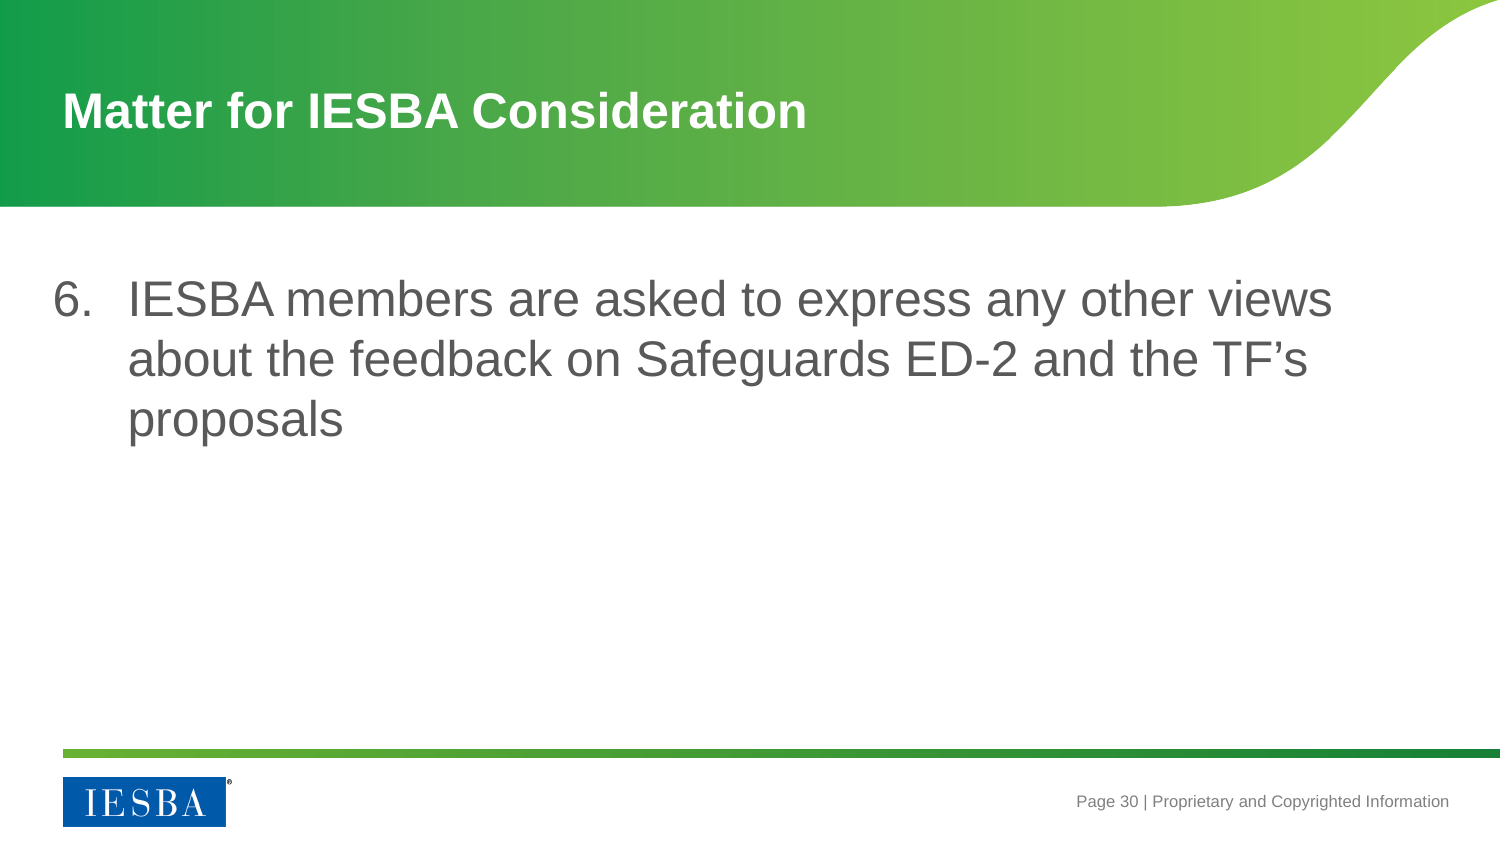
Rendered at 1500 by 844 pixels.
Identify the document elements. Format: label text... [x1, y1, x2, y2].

picture [63, 777, 232, 827]
list IESBA members are asked to express any other views about the feedback on Safeguards ED-2 and the TF’s proposals [37, 259, 1463, 762]
title Matter for IESBA Consideration [62, 75, 1300, 142]
picture [0, 0, 1500, 207]
